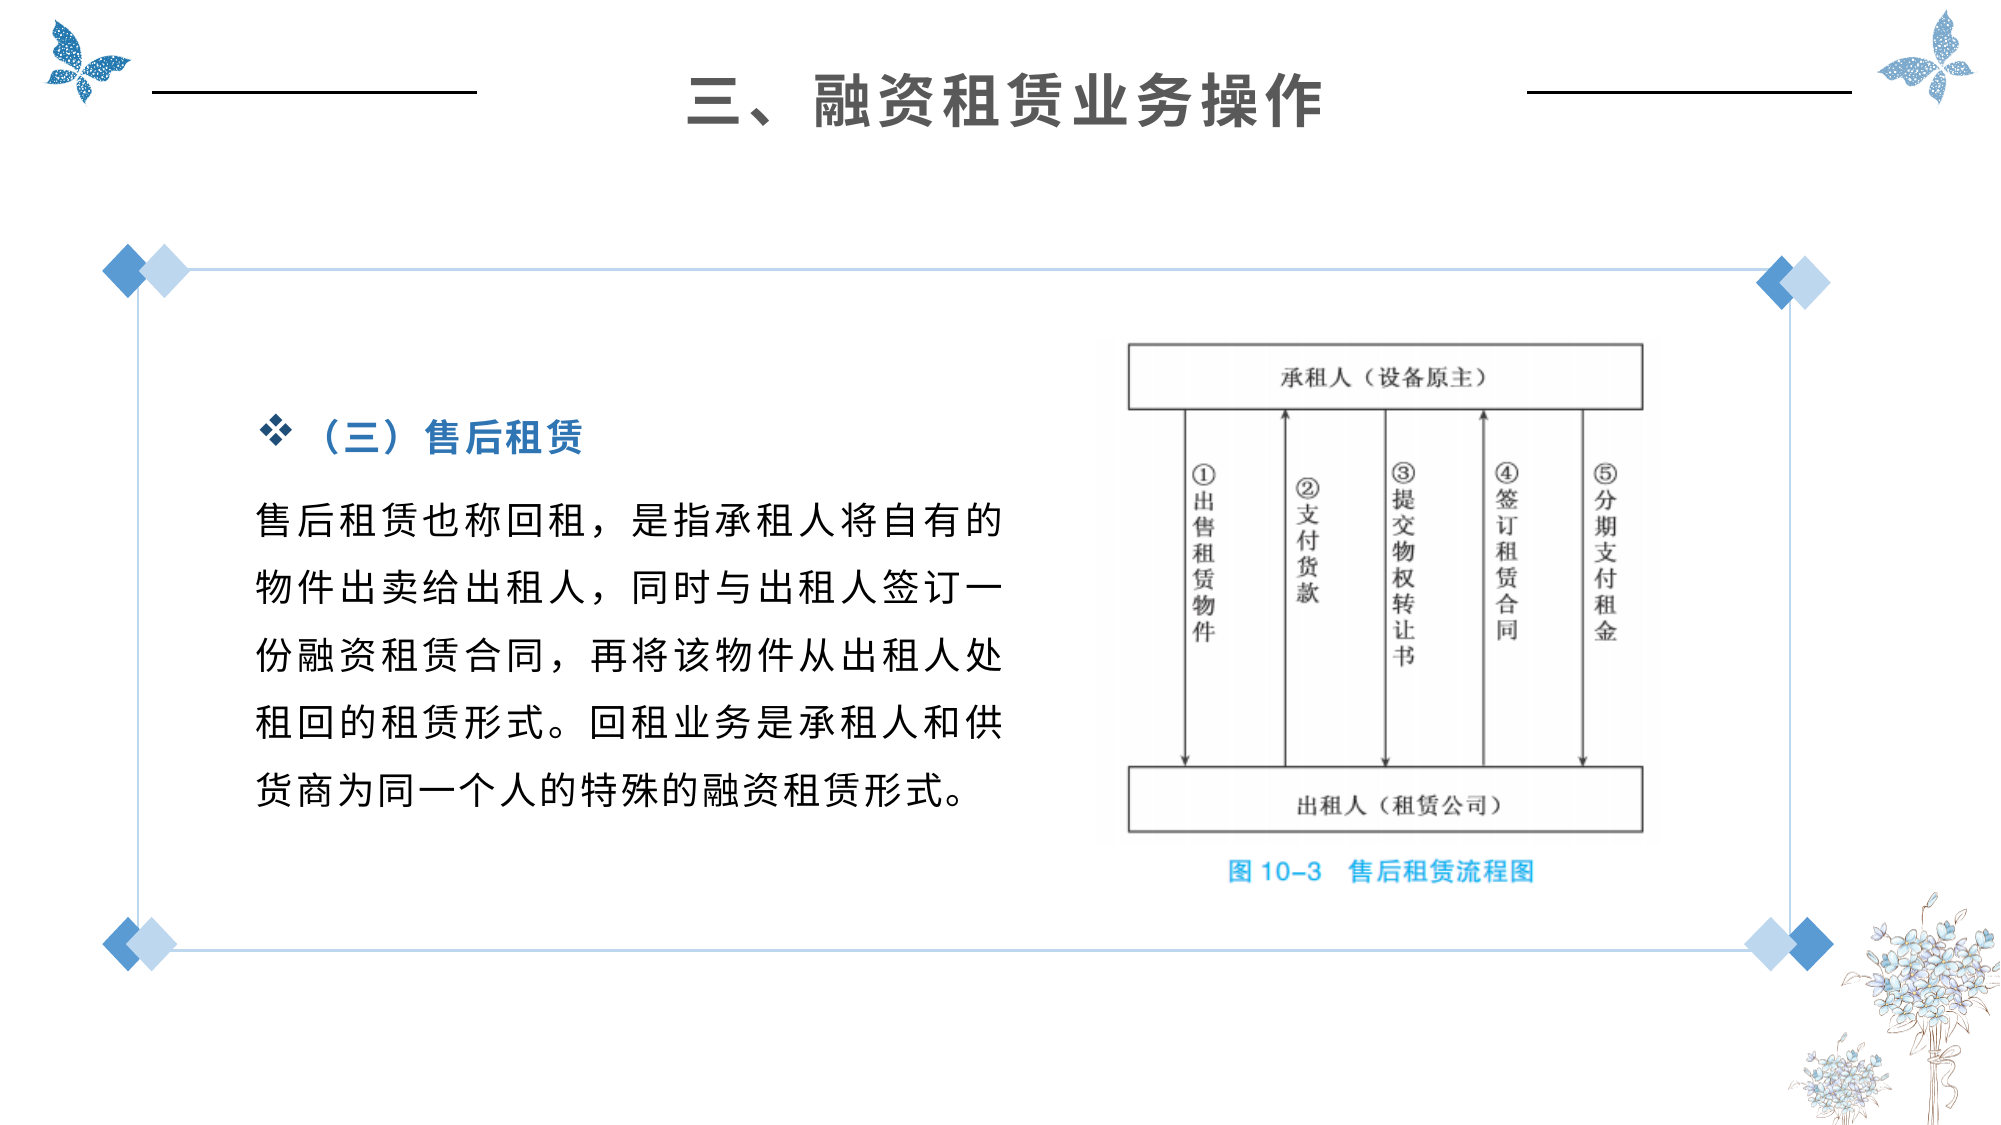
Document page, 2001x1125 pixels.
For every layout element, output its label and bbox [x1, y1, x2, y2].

text_box [151, 55, 1852, 142]
picture [1788, 892, 2000, 1125]
picture [1094, 337, 1661, 893]
text_box [102, 243, 1834, 972]
